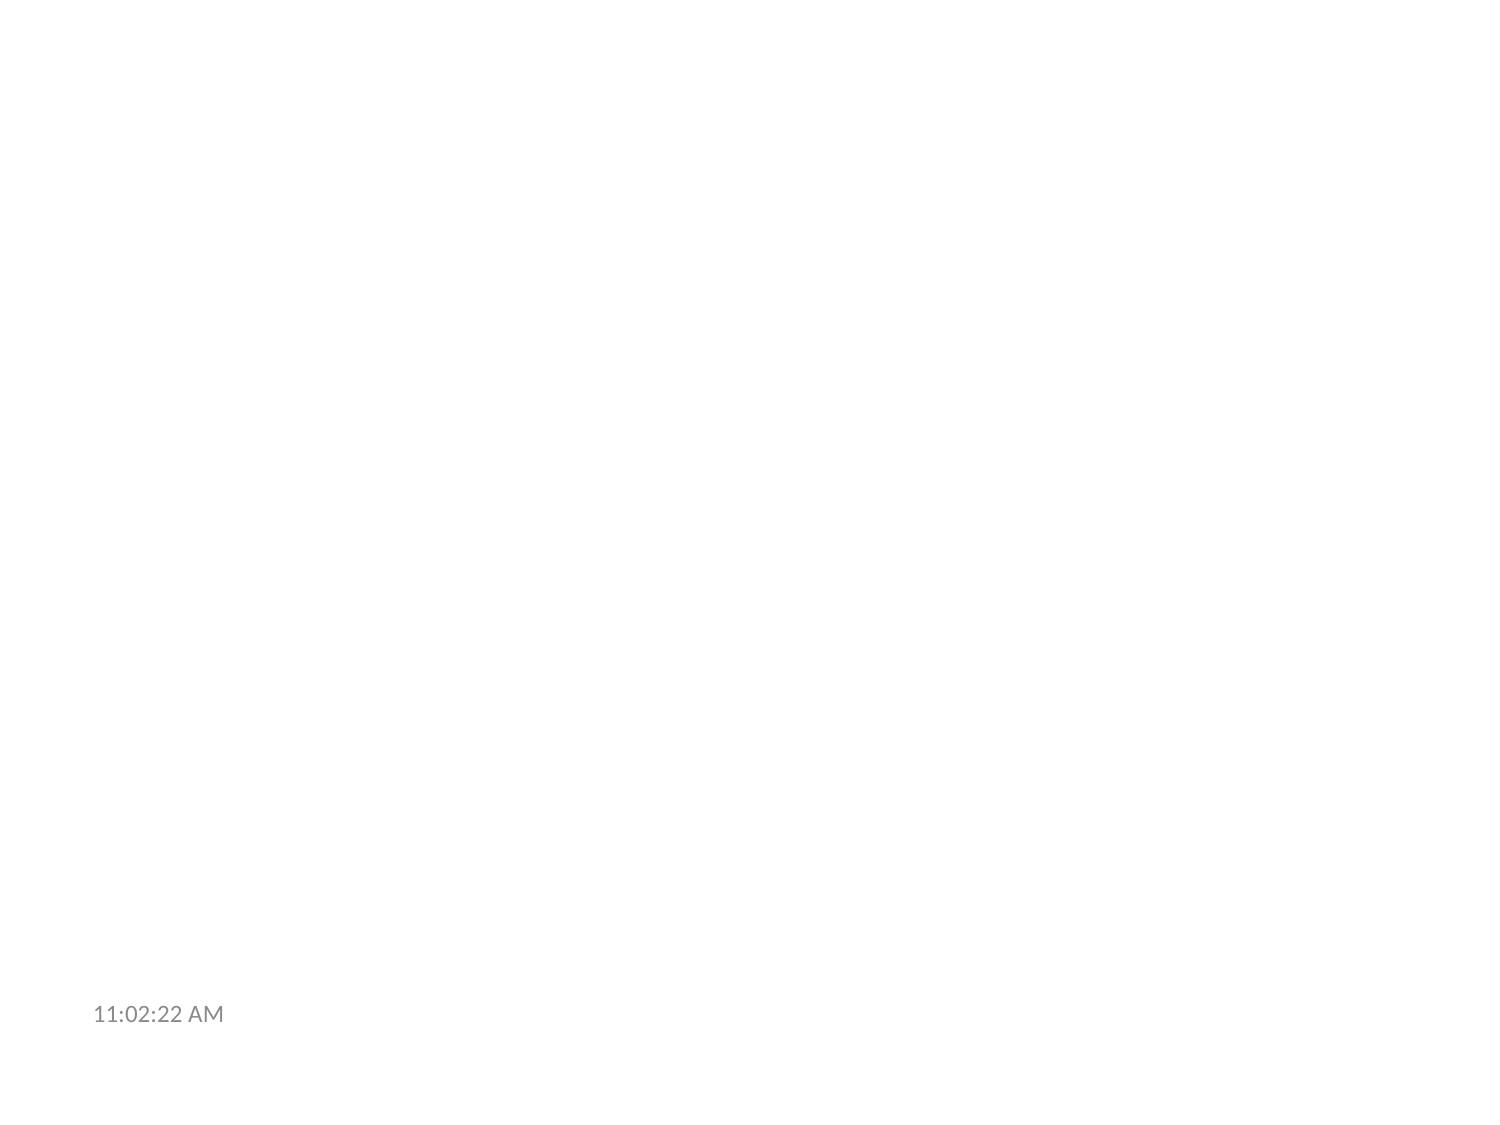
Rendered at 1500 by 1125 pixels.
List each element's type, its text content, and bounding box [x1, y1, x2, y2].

text_box 3:35:09 PM [77, 982, 428, 1043]
